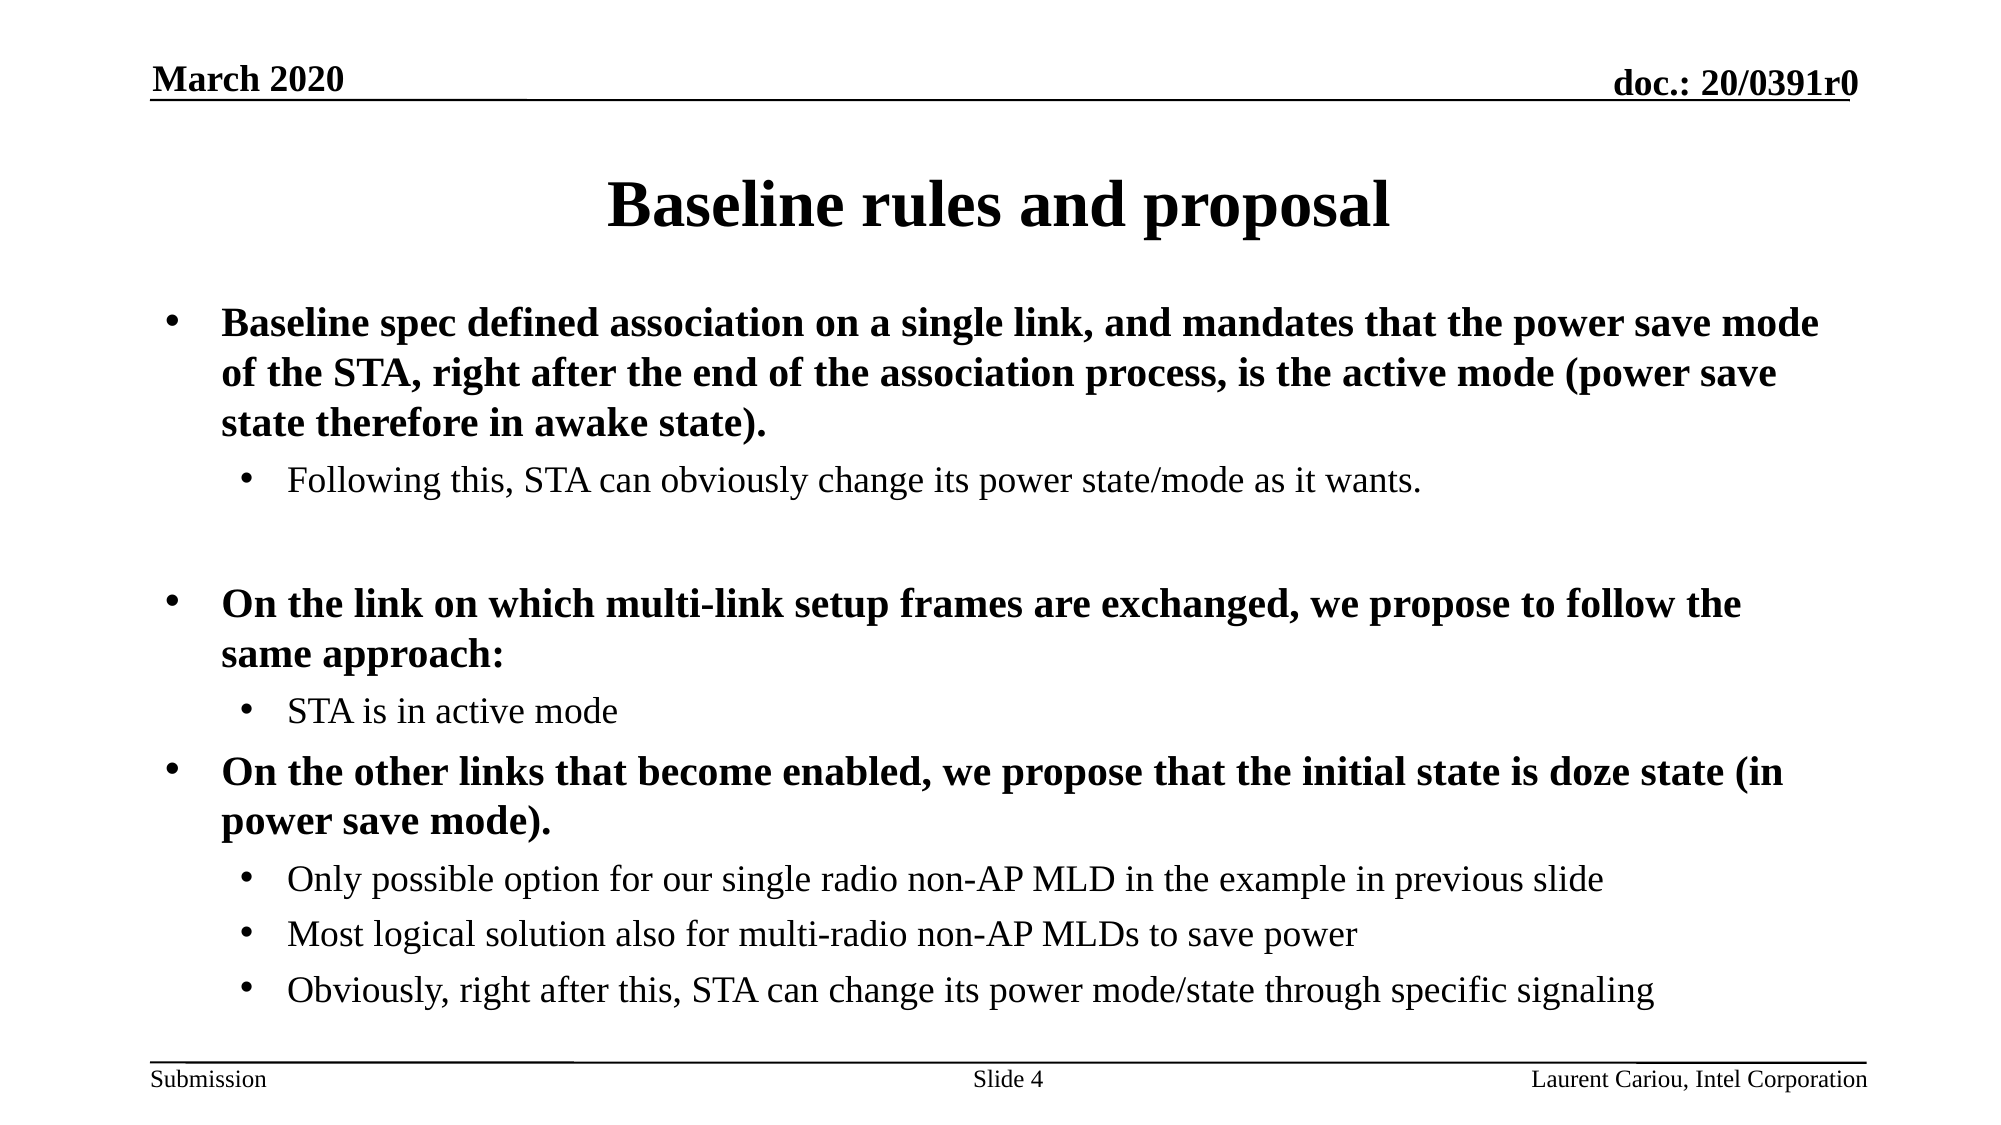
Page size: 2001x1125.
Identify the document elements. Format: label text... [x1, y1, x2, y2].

title Baseline rules and proposal [149, 112, 1850, 286]
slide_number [152, 54, 563, 100]
slide_number Slide 4 [950, 1061, 1067, 1123]
footer Laurent Cariou, Intel Corporation [1171, 1061, 1869, 1093]
list Baseline spec defined association on a single link, and mandates that the power save mode of the STA, right after the end of the association process, is the active mode (power save state therefore in awake state). Following this, STA can obviously change its power state/mode as it wants. On the link on which multi-link setup frames are exchanged, we propose to follow the same approach: STA is in active mode On the other links that become enabled, we propose that the initial state is doze state (in power save mode). Only possible option for our single radio non-AP MLD in the example in previous slide Most logical solution also for multi-radio non-AP MLDs to save power Obviously, right after this, STA can change its power mode/state through specific signaling [149, 286, 1850, 963]
